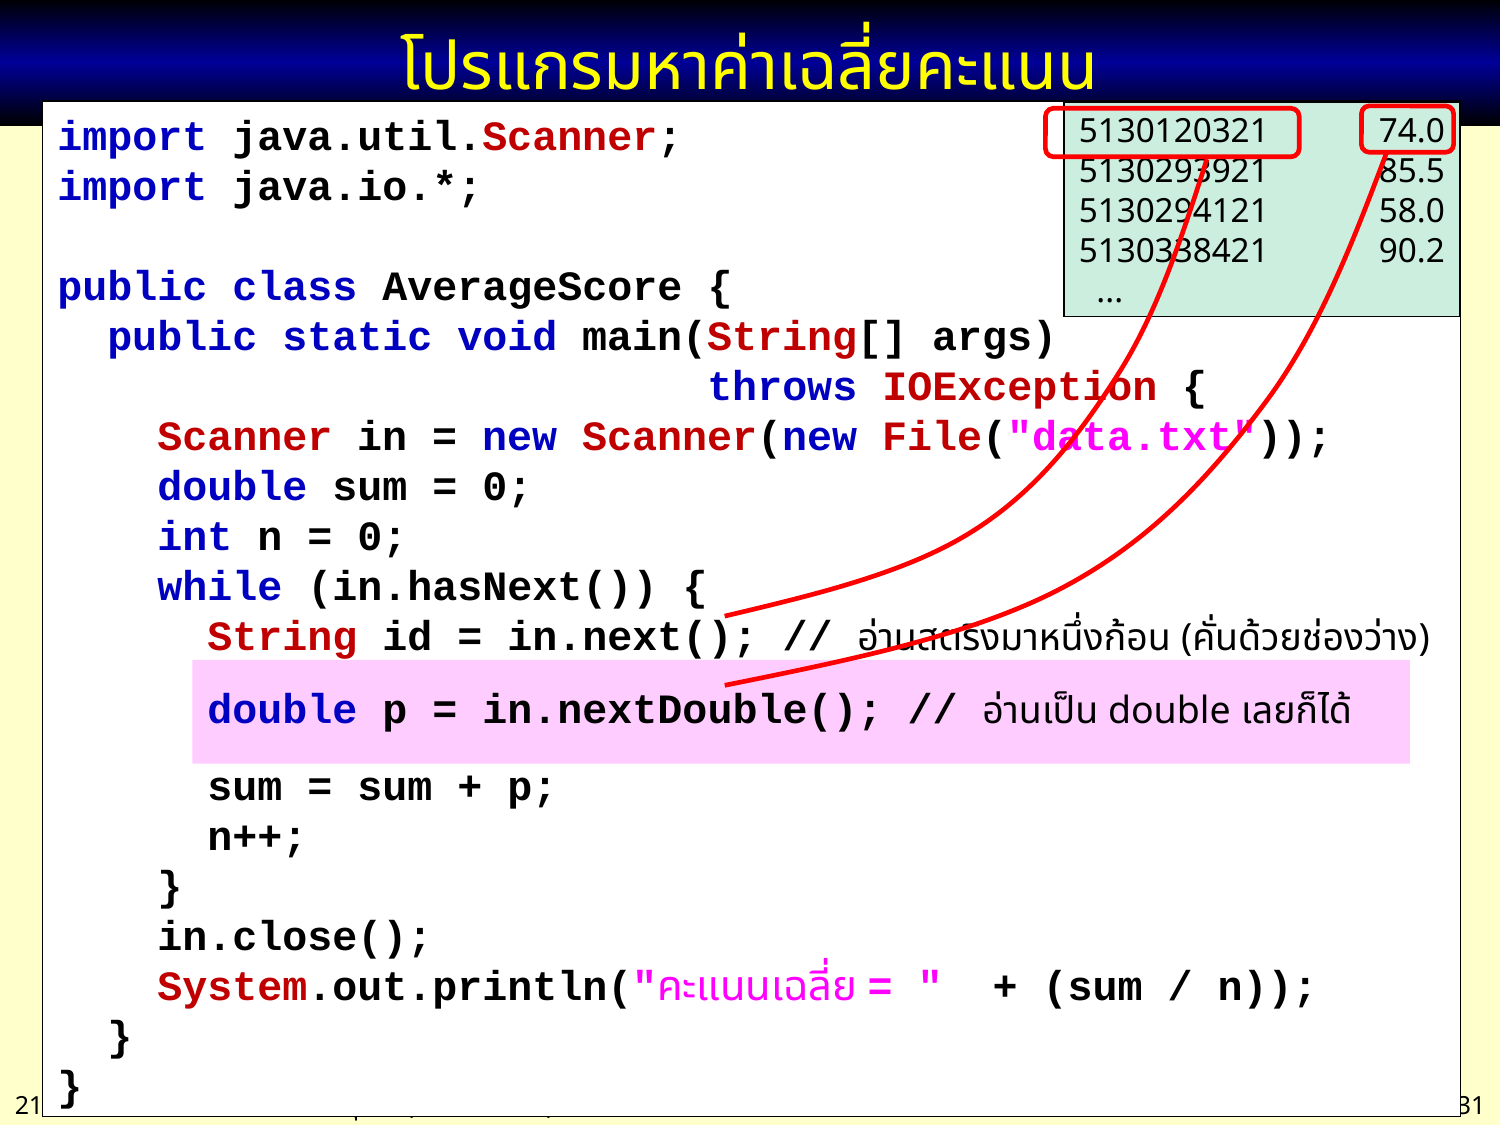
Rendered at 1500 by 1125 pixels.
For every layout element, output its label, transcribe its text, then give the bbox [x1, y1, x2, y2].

text_box double p = in.nextDouble(); // อ่านเป็น double เลยก็ได้ [192, 659, 1410, 764]
title โปรแกรมหาค่าเฉลี่ยคะแนน [0, 0, 1500, 126]
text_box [724, 105, 1454, 686]
text_box 5130120321 74.0 5130293921 85.5 5130294121 58.0 5130338421 90.2 ... [1064, 102, 1460, 317]
text_box import java.util.Scanner; import java.io.*; public class AverageScore { public static void main(String[] args) throws IOException { Scanner in = new Scanner(new File("data.txt")); double sum = 0; int n = 0; while (in.hasNext()) { String id = in.next(); // อ่านสตริงมาหนึ่งก้อน (คั่นด้วยช่องว่าง) String t = sc.next(); // อ่านเป็นสตริงแล้วค่อยแปลง double p = Double.parseDouble(t); // เป็น double sum = sum + p; n++; } in.close(); System.out.println("คะแนนเฉลี่ย = " + (sum / n)); } } [42, 101, 1461, 1117]
